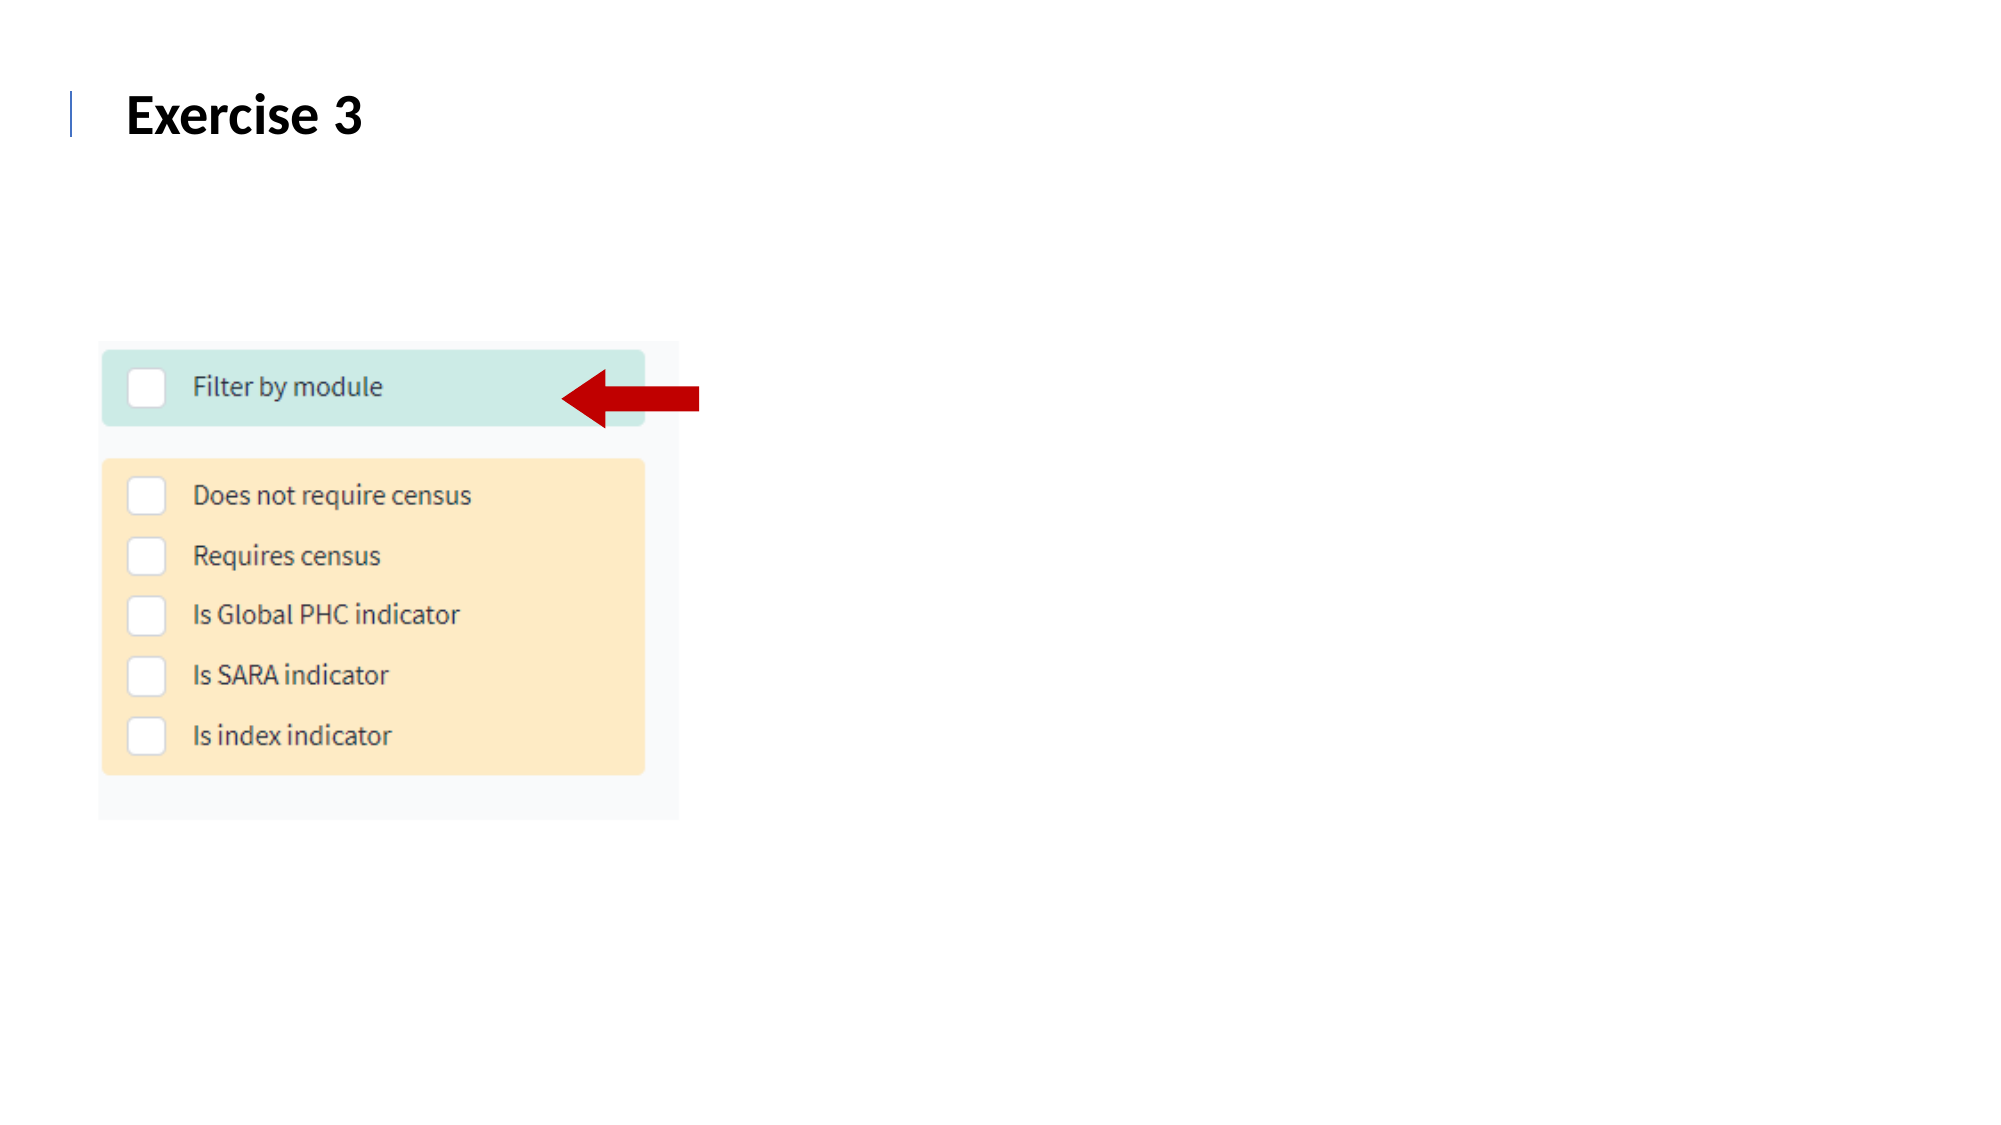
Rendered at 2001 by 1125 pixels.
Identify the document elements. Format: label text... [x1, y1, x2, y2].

text_box [681, 385, 701, 413]
list Exercise 3 [73, 68, 1835, 156]
picture [97, 341, 681, 822]
